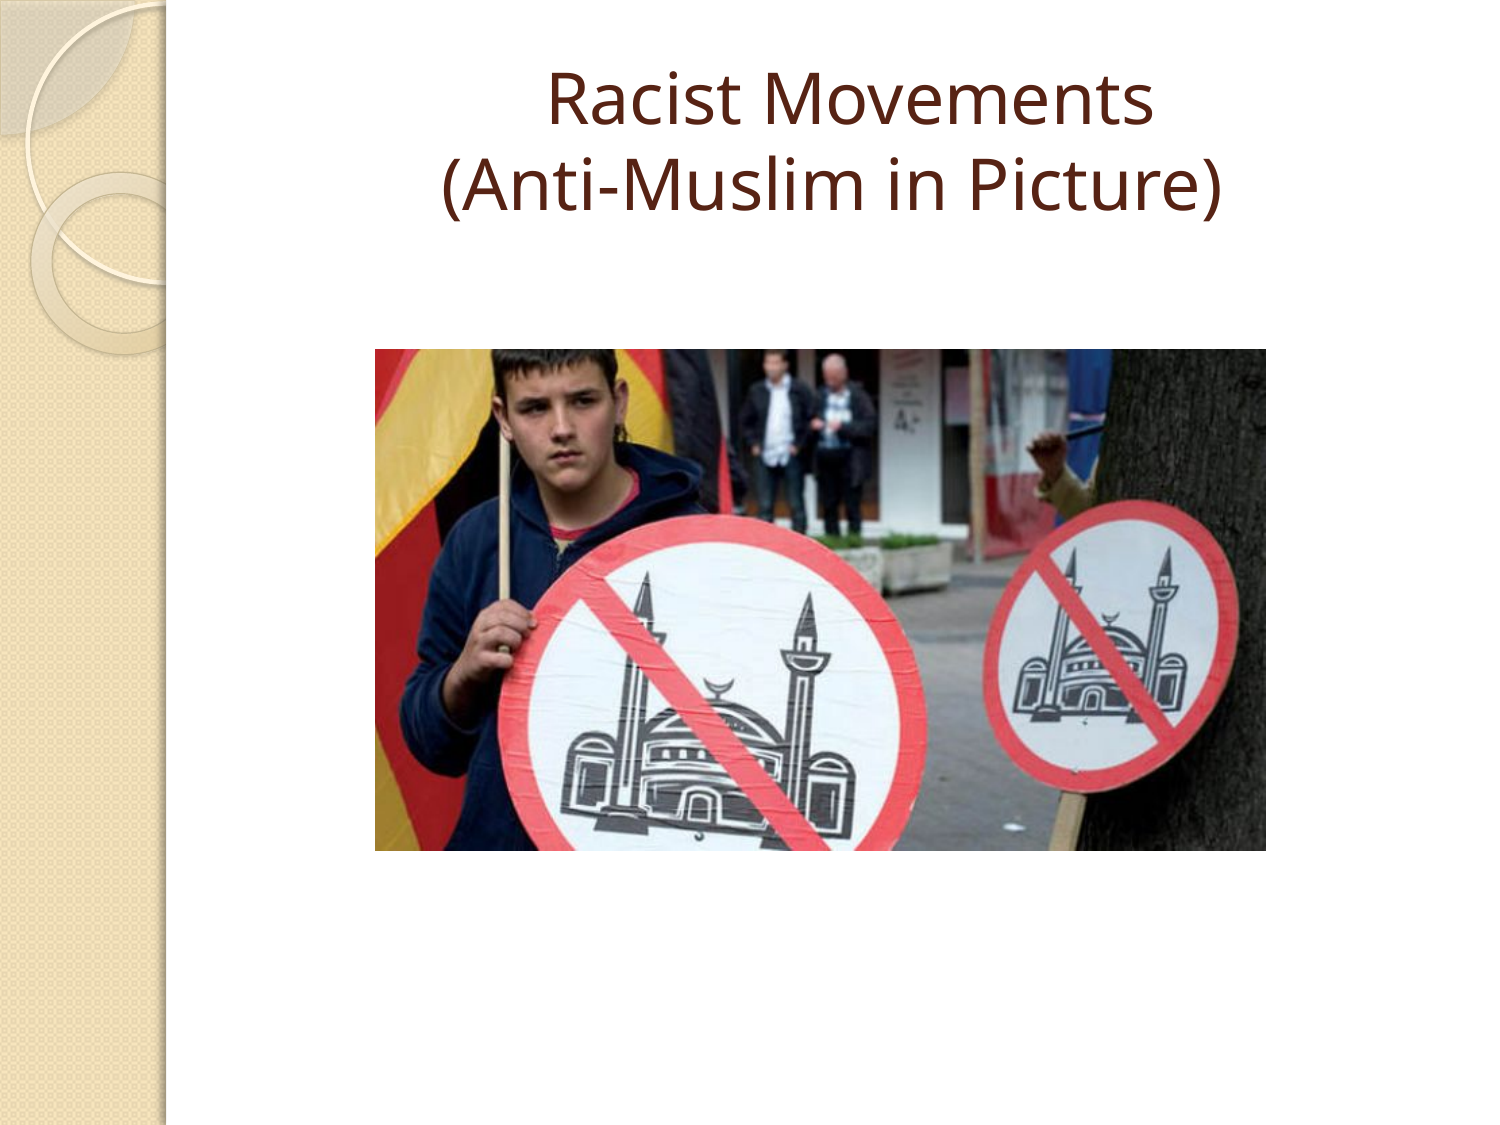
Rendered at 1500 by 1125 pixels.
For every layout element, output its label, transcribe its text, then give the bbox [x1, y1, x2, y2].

title Racist Movements (Anti-Muslim in Picture) [235, 45, 1466, 233]
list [374, 349, 1266, 851]
